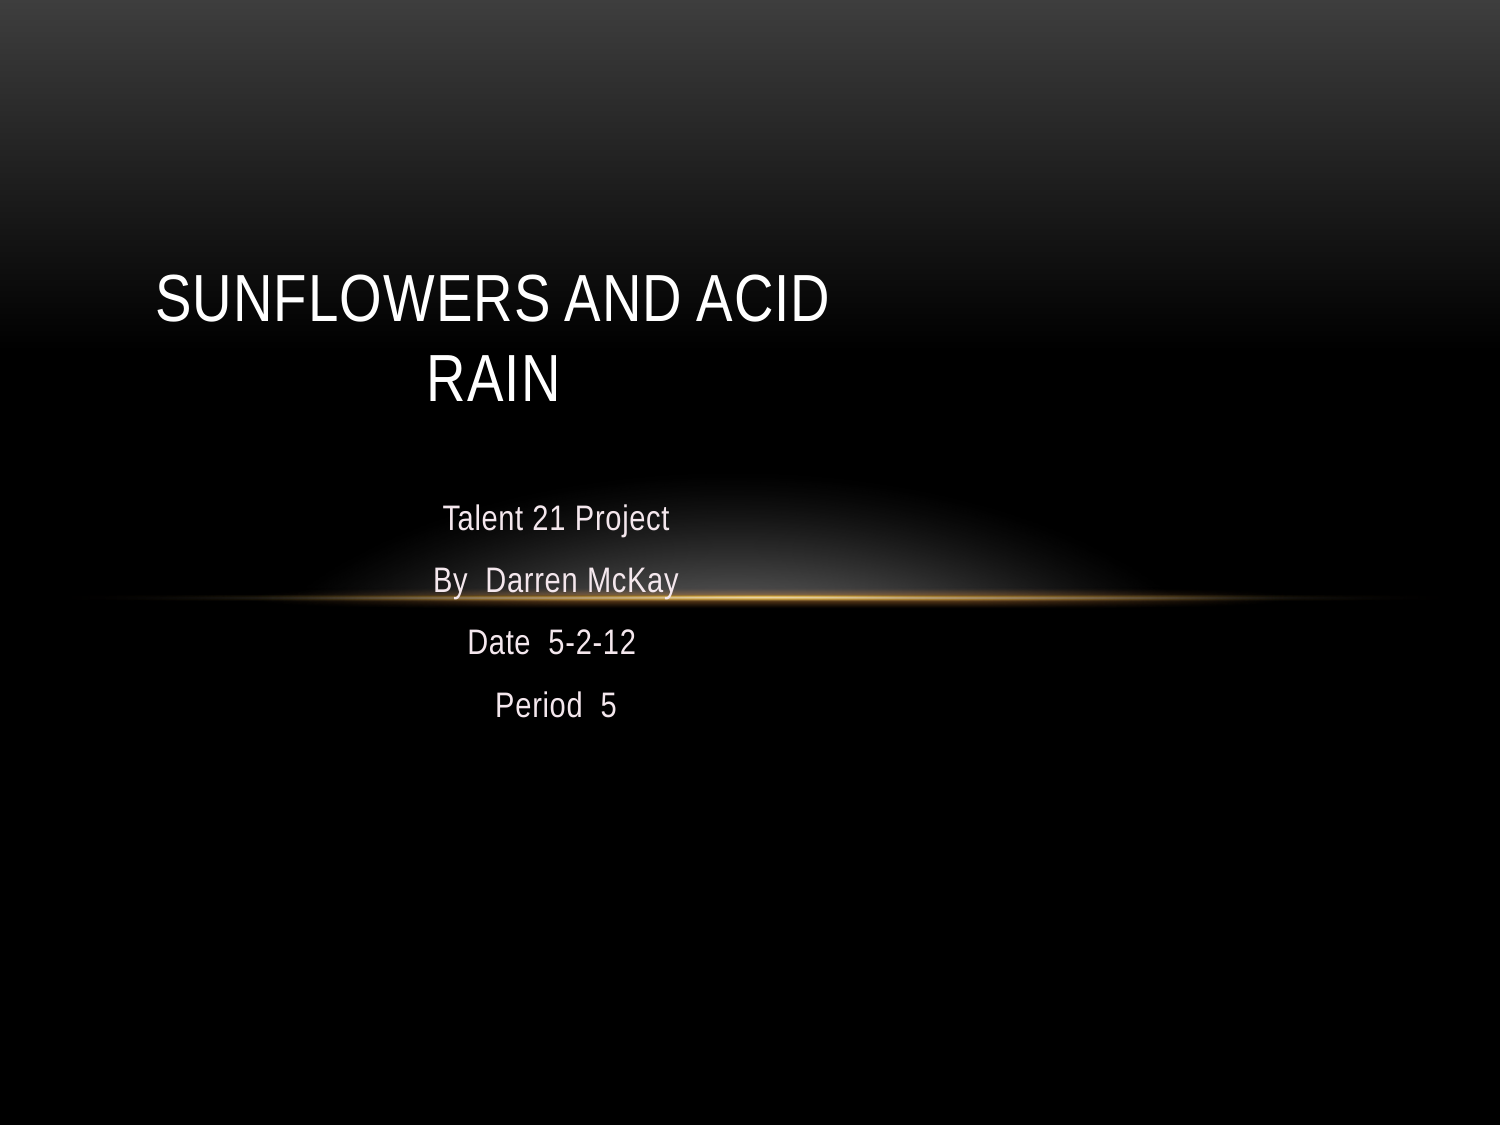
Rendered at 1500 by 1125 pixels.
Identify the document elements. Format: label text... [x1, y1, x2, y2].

title Sunflowers and Acid Rain [87, 62, 900, 423]
picture [0, 0, 1500, 750]
subtitle Talent 21 Project By Darren McKay Date 5-2-12 Period 5 [62, 487, 1050, 875]
